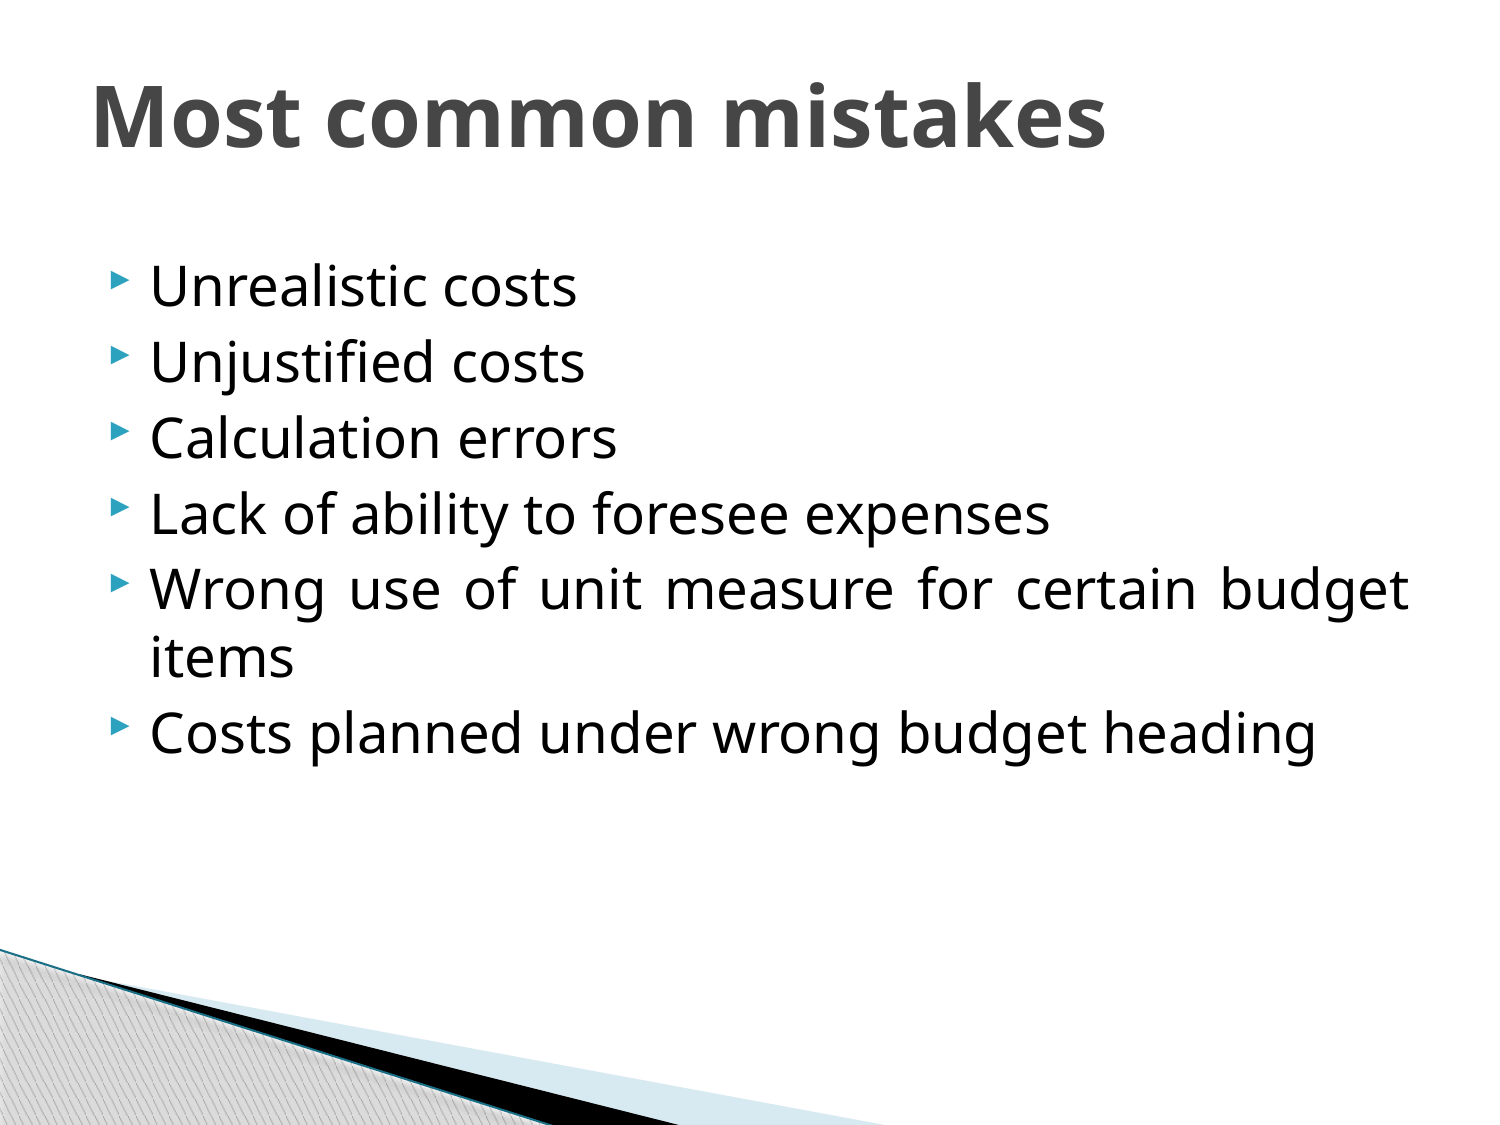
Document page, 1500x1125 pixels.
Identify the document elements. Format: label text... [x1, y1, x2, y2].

title Most common mistakes [75, 52, 1263, 175]
list Unrealistic costs Unjustified costs Calculation errors Lack of ability to foresee expenses Wrong use of unit measure for certain budget items Costs planned under wrong budget heading [75, 243, 1425, 986]
